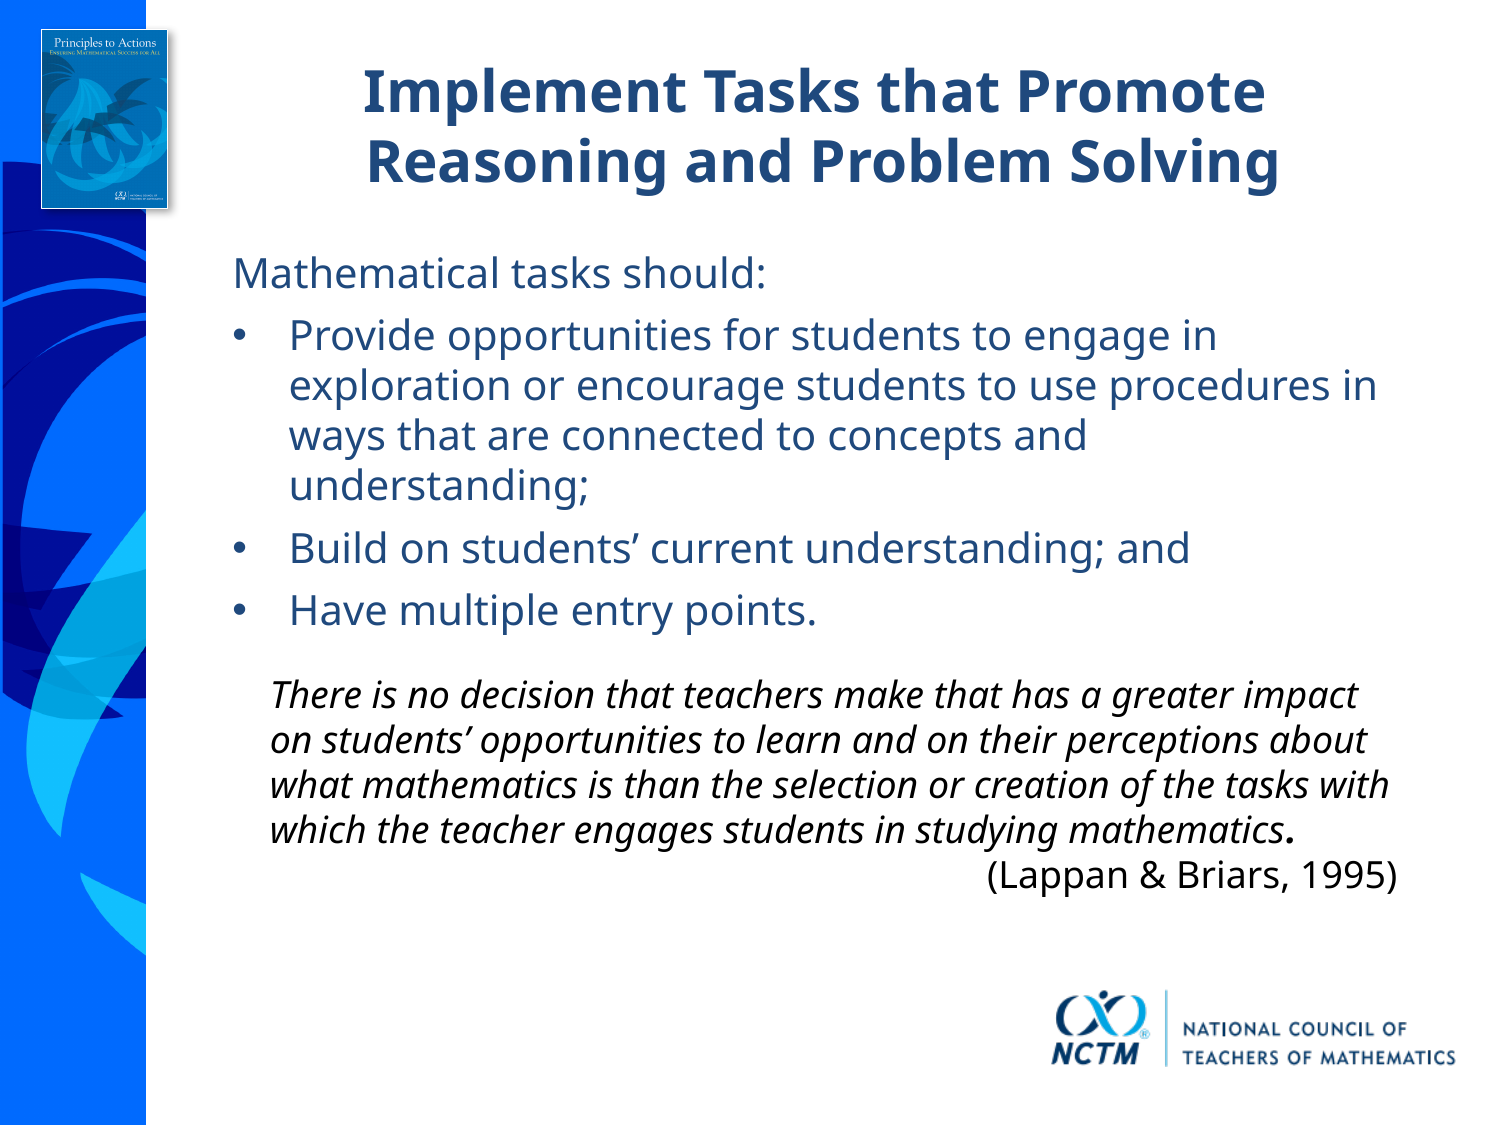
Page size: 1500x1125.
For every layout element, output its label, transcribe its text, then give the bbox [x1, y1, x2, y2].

picture [0, 0, 168, 1125]
text_box Implement Tasks that Promote Reasoning and Problem Solving [170, 29, 1500, 218]
text_box Mathematical tasks should: Provide opportunities for students to engage in exploration or encourage students to use procedures in ways that are connected to concepts and understanding; Build on students’ current understanding; and Have multiple entry points. There is no decision that teachers make that has a greater impact on students’ opportunities to learn and on their perceptions about what mathematics is than the selection or creation of the tasks with which the teacher engages students in studying mathematics. (Lappan & Briars, 1995) [217, 238, 1413, 927]
picture [1034, 969, 1474, 1085]
